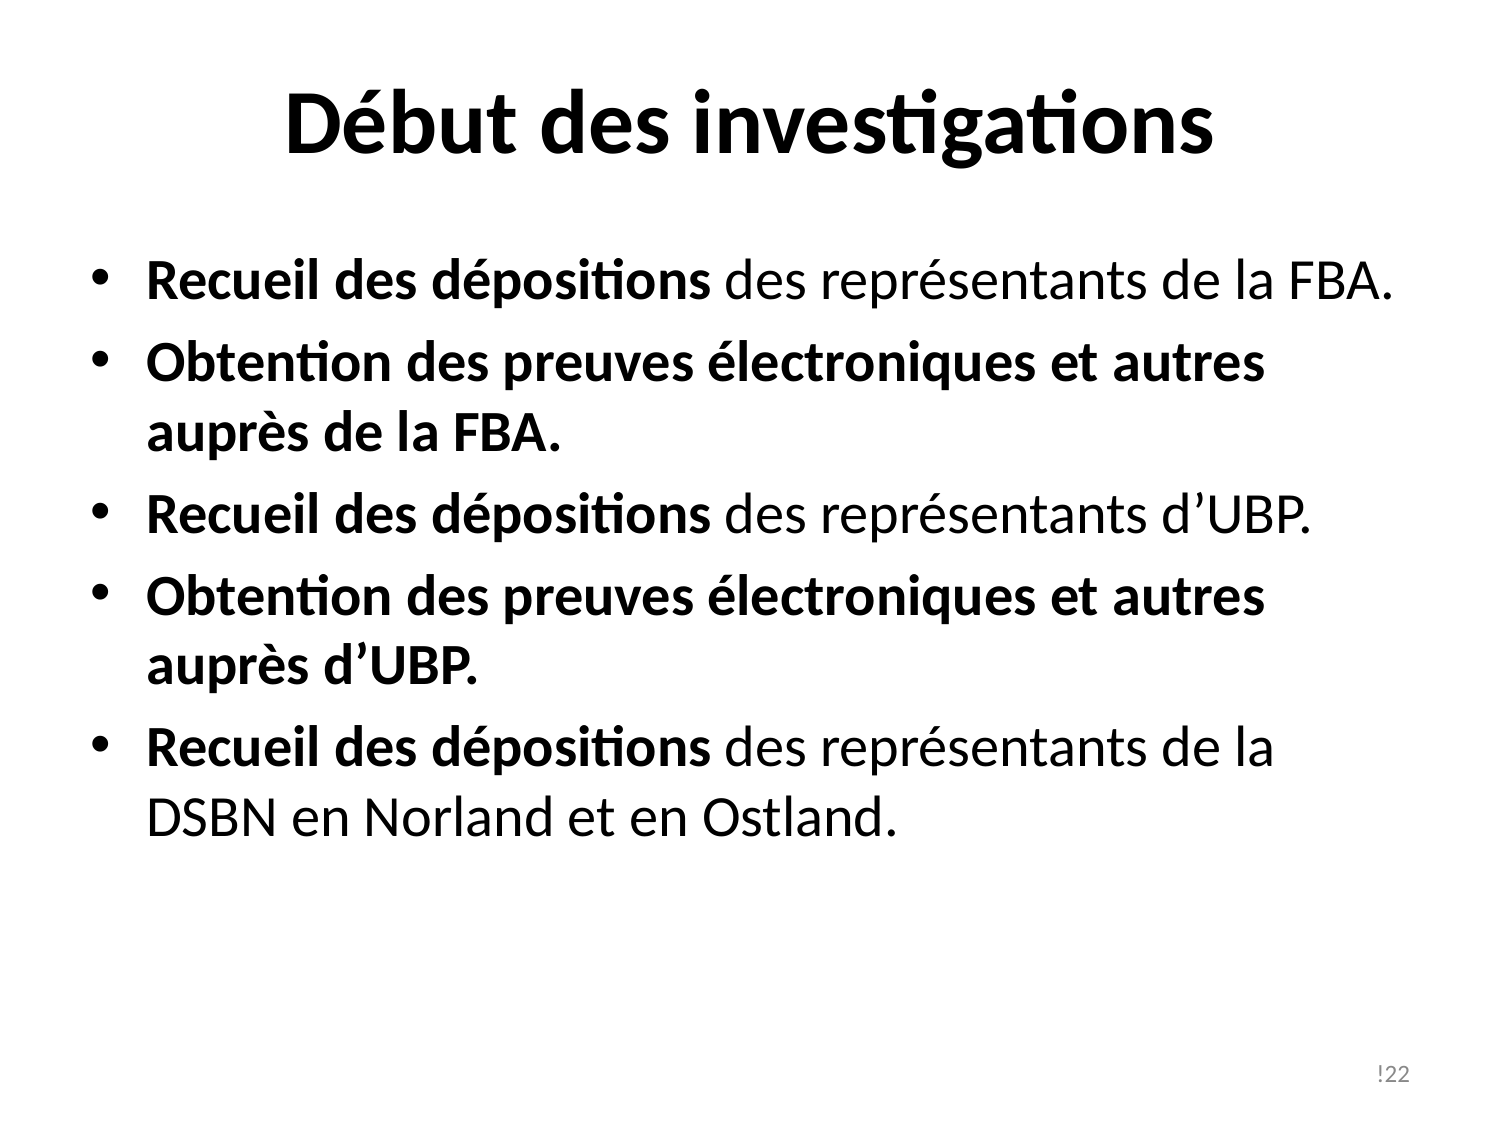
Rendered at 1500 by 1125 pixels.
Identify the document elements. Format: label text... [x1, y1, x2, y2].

slide_number !22 [1074, 1042, 1425, 1103]
list Recueil des dépositions des représentants de la FBA. Obtention des preuves électroniques et autres auprès de la FBA. Recueil des dépositions des représentants d’UBP. Obtention des preuves électroniques et autres auprès d’UBP. Recueil des dépositions des représentants de la DSBN en Norland et en Ostland. [74, 233, 1426, 977]
title Début des investigations [74, 44, 1426, 189]
